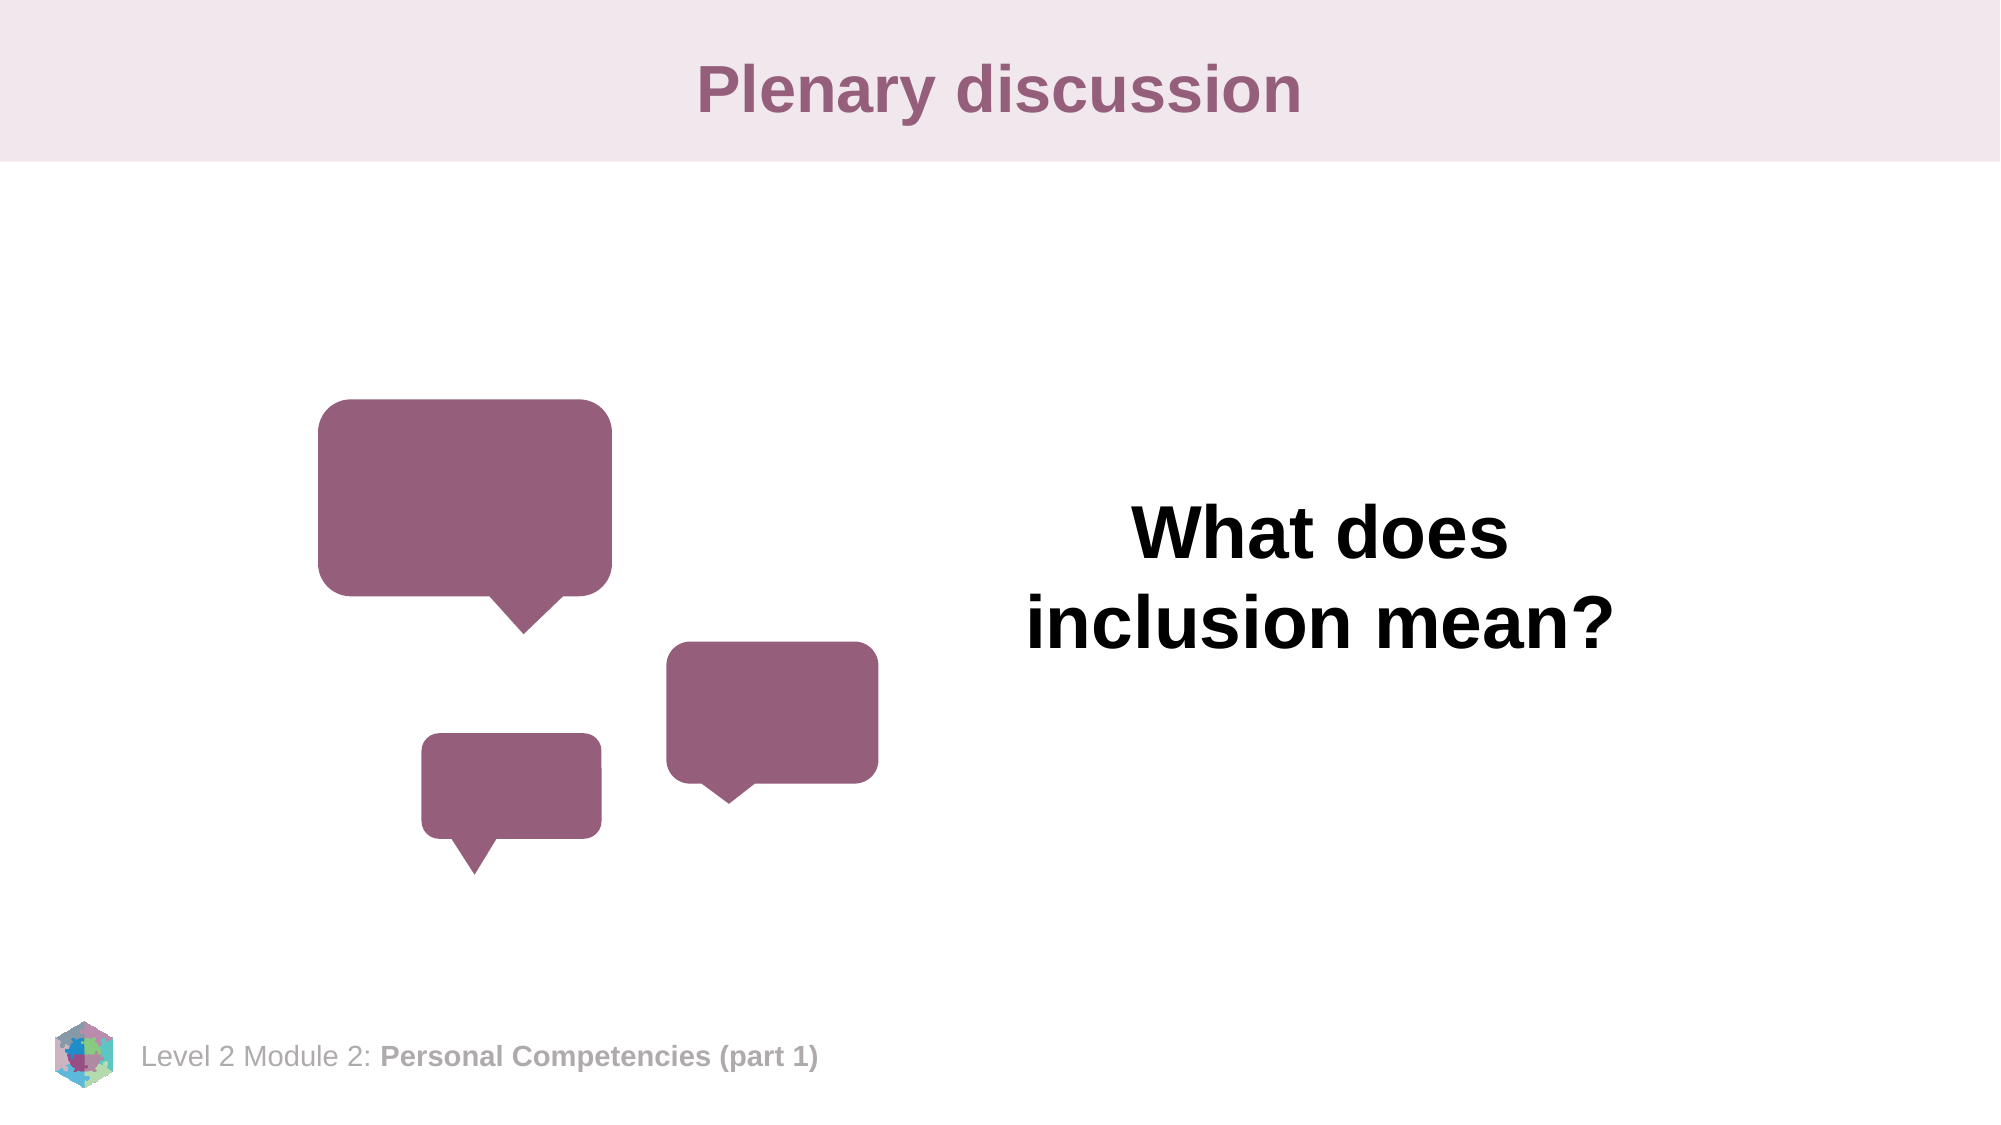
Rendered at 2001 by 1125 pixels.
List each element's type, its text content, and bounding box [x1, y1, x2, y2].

title Plenary discussion [137, 19, 1863, 163]
picture [55, 1021, 113, 1088]
text_box What does inclusion mean? [989, 476, 1653, 672]
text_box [318, 399, 879, 839]
